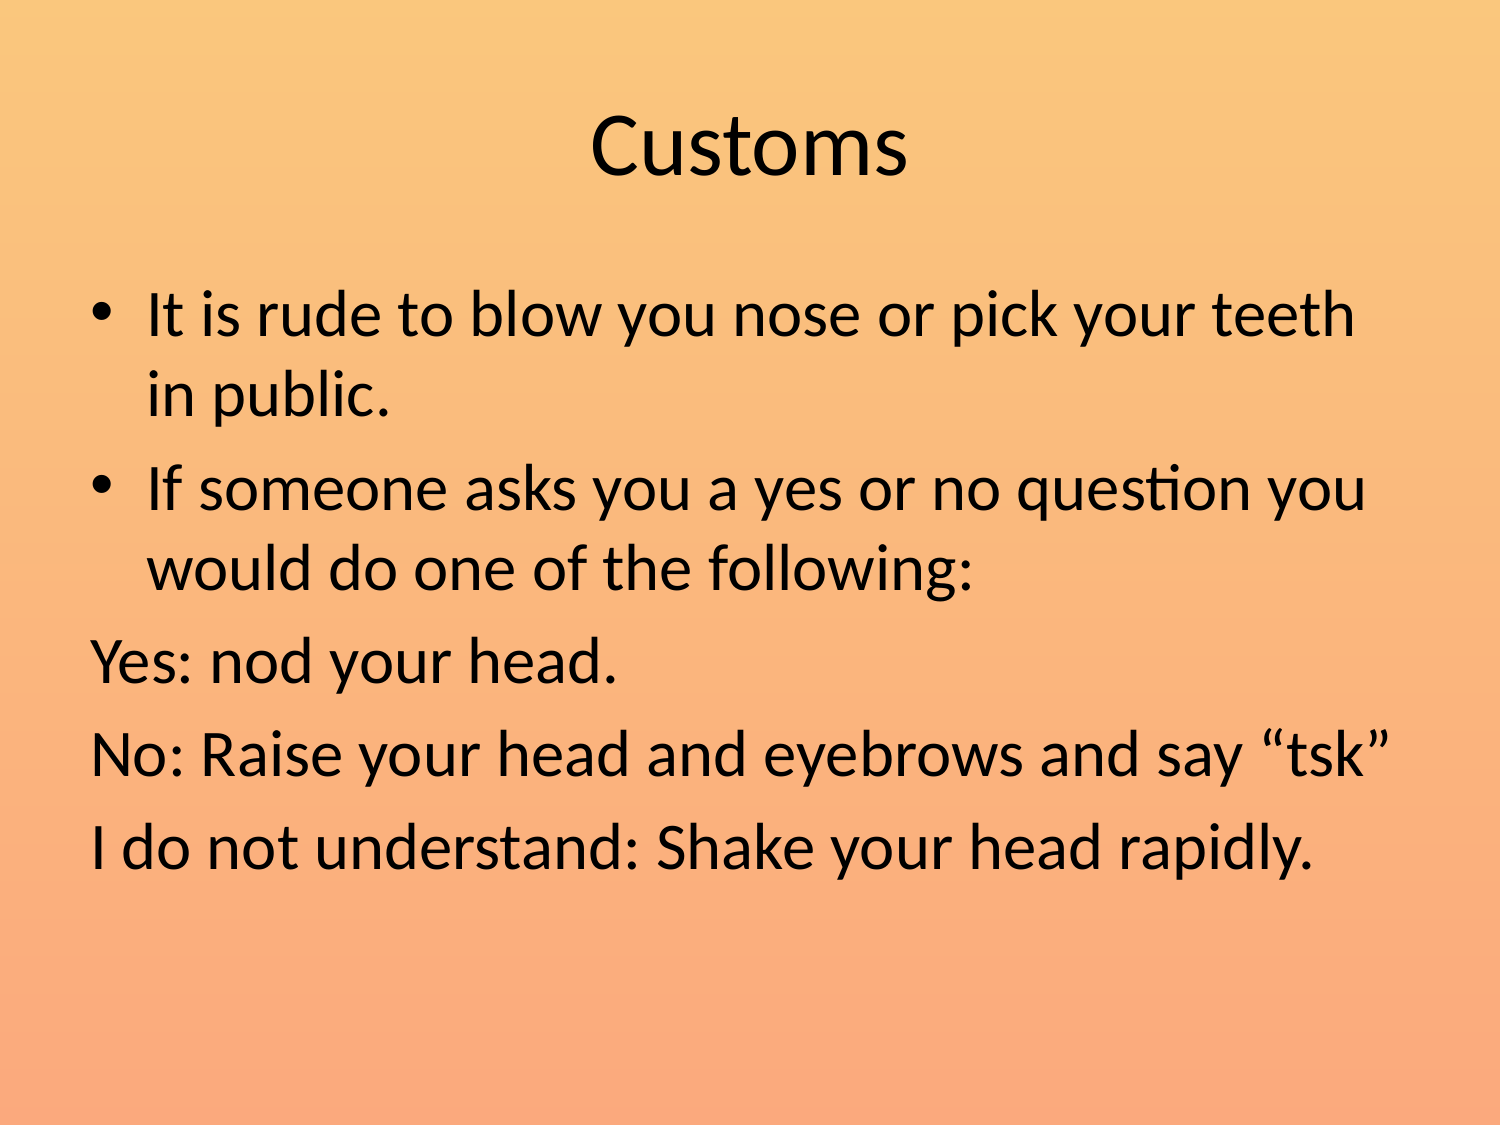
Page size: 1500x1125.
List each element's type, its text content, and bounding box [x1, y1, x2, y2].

title Customs [75, 45, 1425, 233]
list It is rude to blow you nose or pick your teeth in public. If someone asks you a yes or no question you would do one of the following: Yes: nod your head. No: Raise your head and eyebrows and say “tsk” I do not understand: Shake your head rapidly. [75, 262, 1425, 1005]
